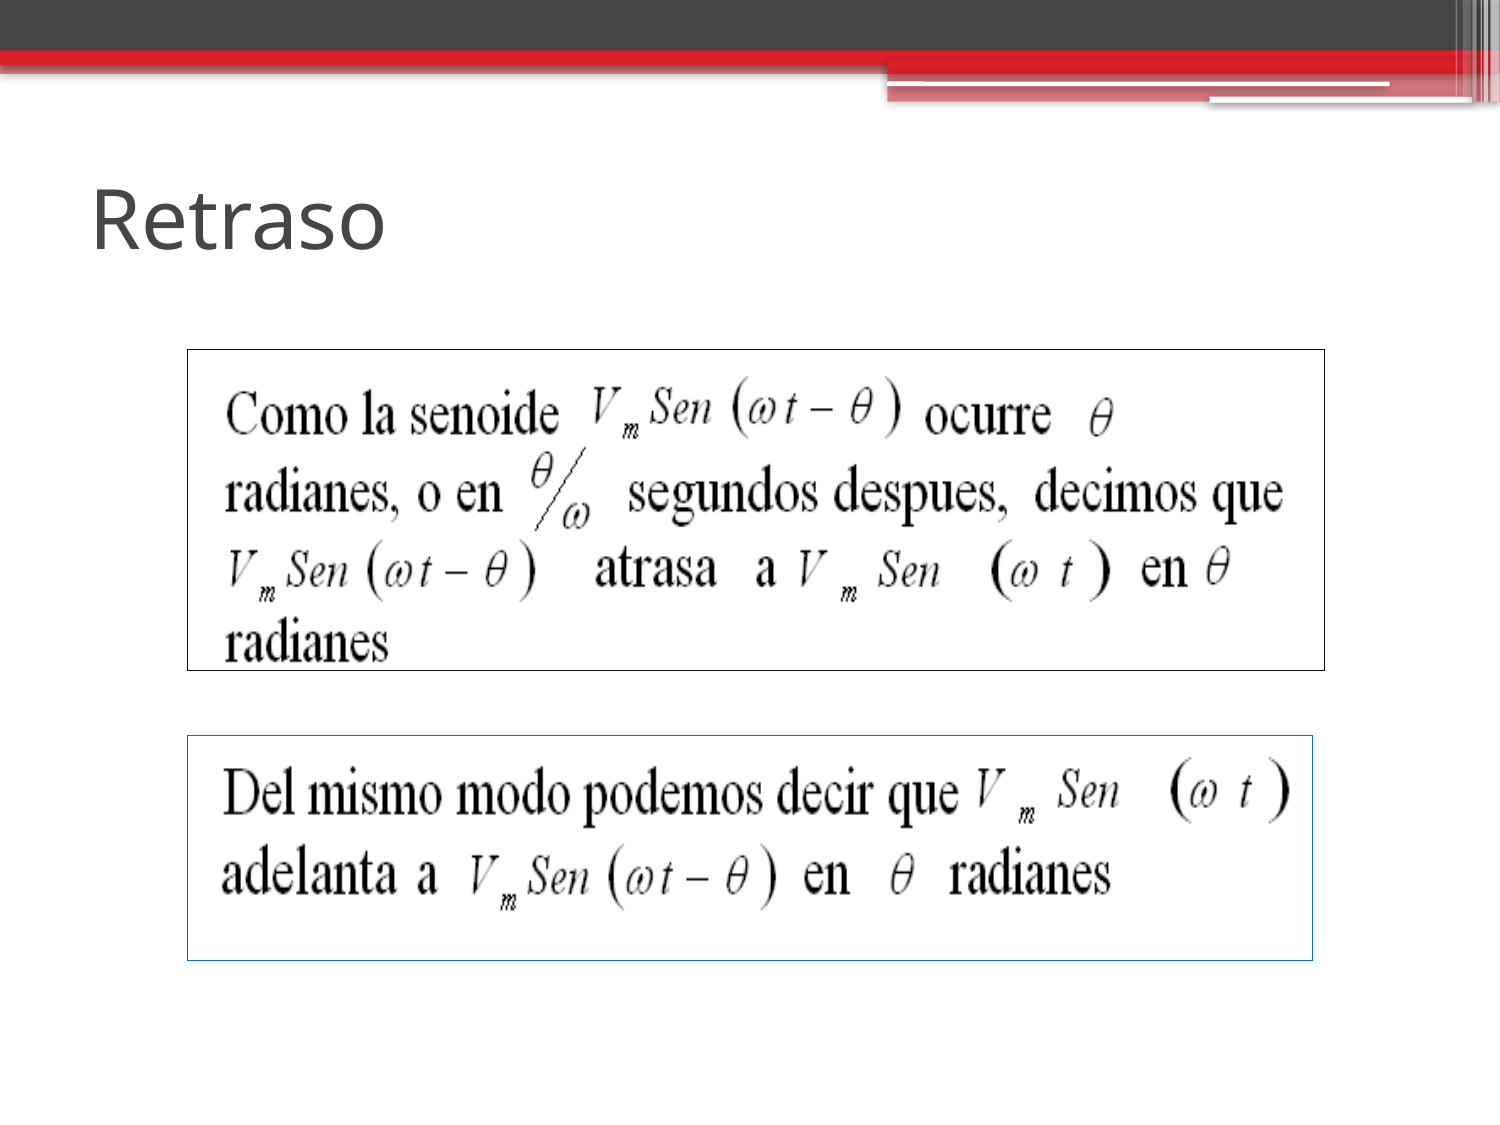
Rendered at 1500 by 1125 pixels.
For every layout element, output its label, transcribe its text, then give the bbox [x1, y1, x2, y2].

picture [187, 348, 1326, 672]
title Retraso [75, 128, 1425, 305]
picture [187, 735, 1313, 962]
